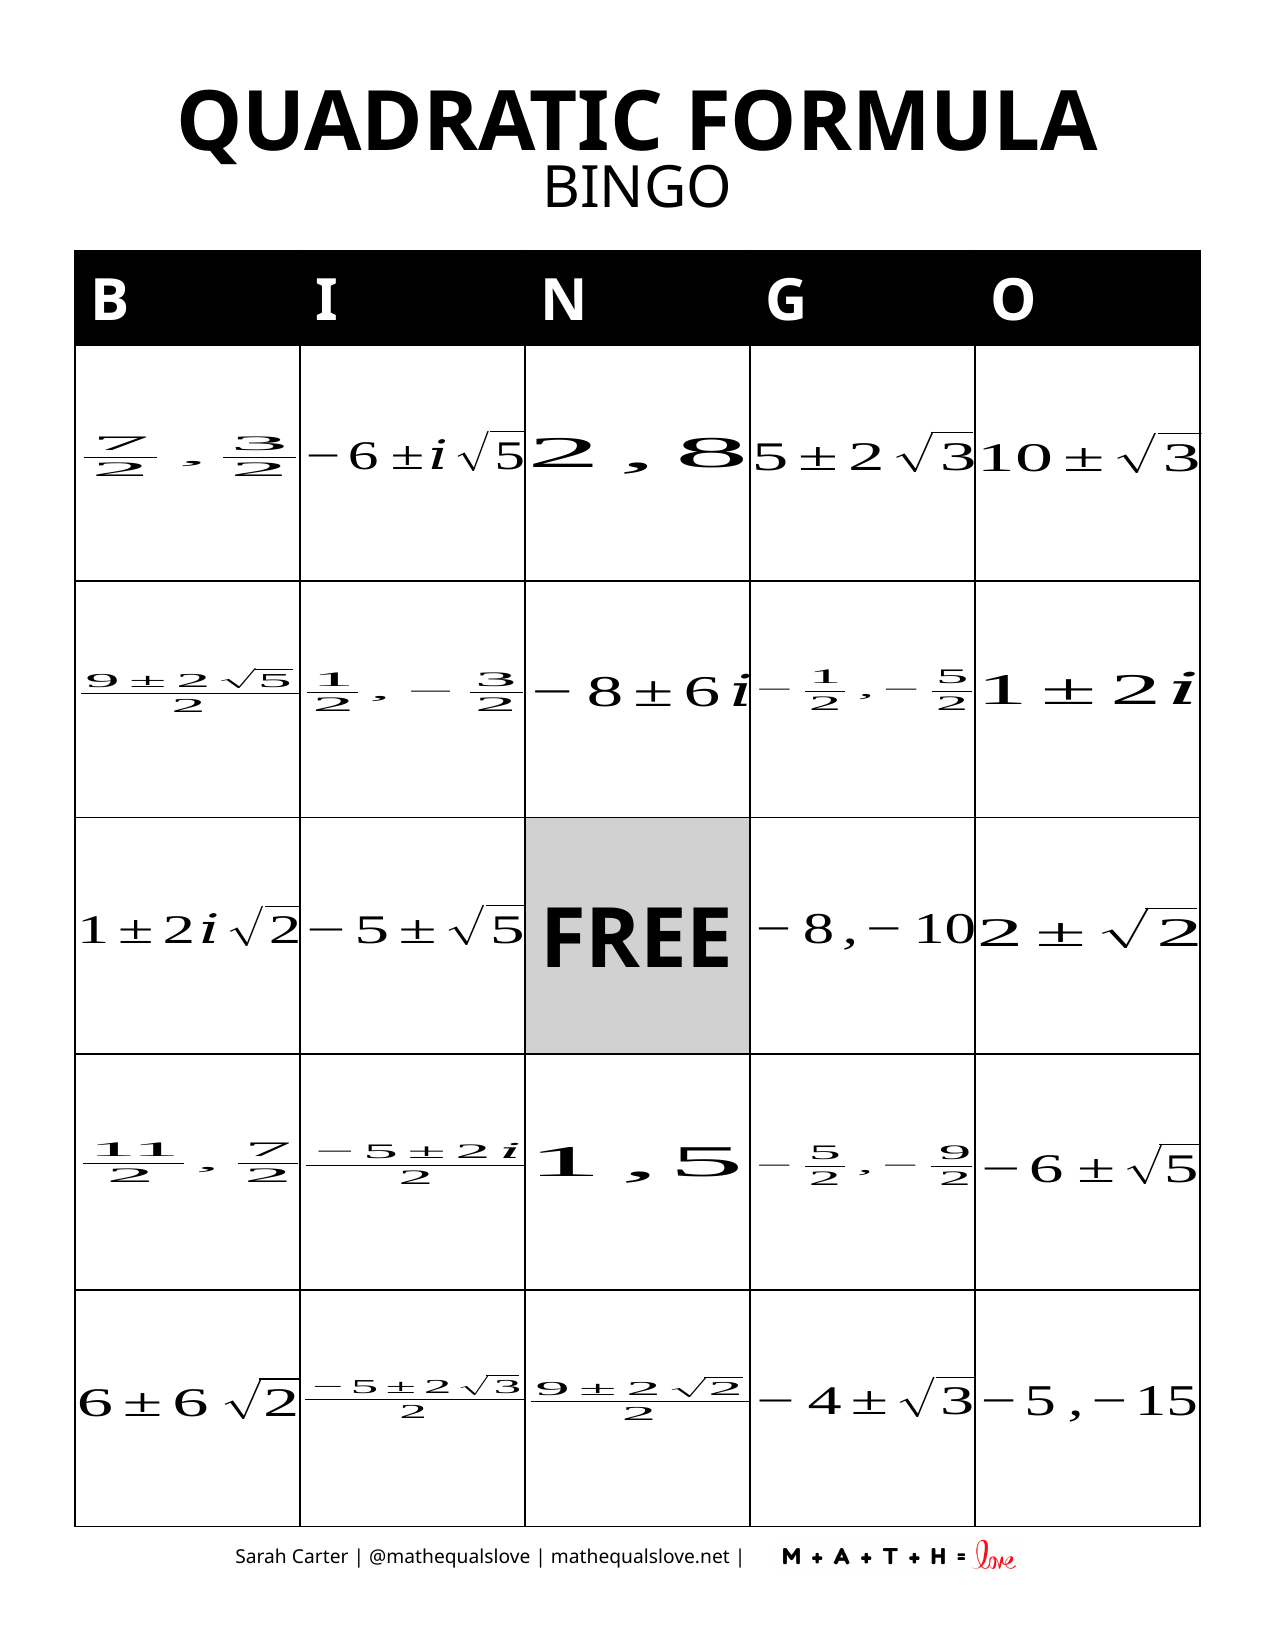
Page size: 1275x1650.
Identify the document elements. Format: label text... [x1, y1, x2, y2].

table_cell [301, 1055, 524, 1289]
table_cell [76, 818, 299, 1053]
text_box QUADRATIC FORMULA [74, 59, 1200, 175]
table_cell [301, 818, 524, 1053]
table_cell [751, 818, 974, 1053]
table_cell [976, 818, 1199, 1053]
table_cell [751, 1055, 974, 1289]
table_cell FREE [526, 818, 749, 1053]
table_cell [76, 1291, 299, 1526]
table_cell [976, 346, 1199, 580]
table_header B [76, 251, 299, 344]
table_cell [76, 1055, 299, 1289]
table_cell [301, 346, 524, 580]
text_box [220, 1535, 1055, 1576]
table_cell [301, 1291, 524, 1526]
table_header G [751, 251, 974, 344]
table_header I [301, 251, 524, 344]
table_cell [751, 346, 974, 580]
table_cell [751, 1291, 974, 1526]
table_cell [76, 346, 299, 580]
table_cell [976, 1291, 1199, 1526]
table_header O [976, 251, 1199, 344]
table_cell [526, 582, 749, 817]
table_cell [976, 1055, 1199, 1289]
table_cell [526, 346, 749, 580]
table_cell [301, 582, 524, 817]
table_cell [76, 582, 299, 817]
table_header N [526, 251, 749, 344]
table_cell [751, 582, 974, 817]
table_cell [976, 582, 1199, 817]
table_cell [526, 1055, 749, 1289]
text_box BINGO [74, 175, 1200, 226]
table_cell [526, 1291, 749, 1526]
